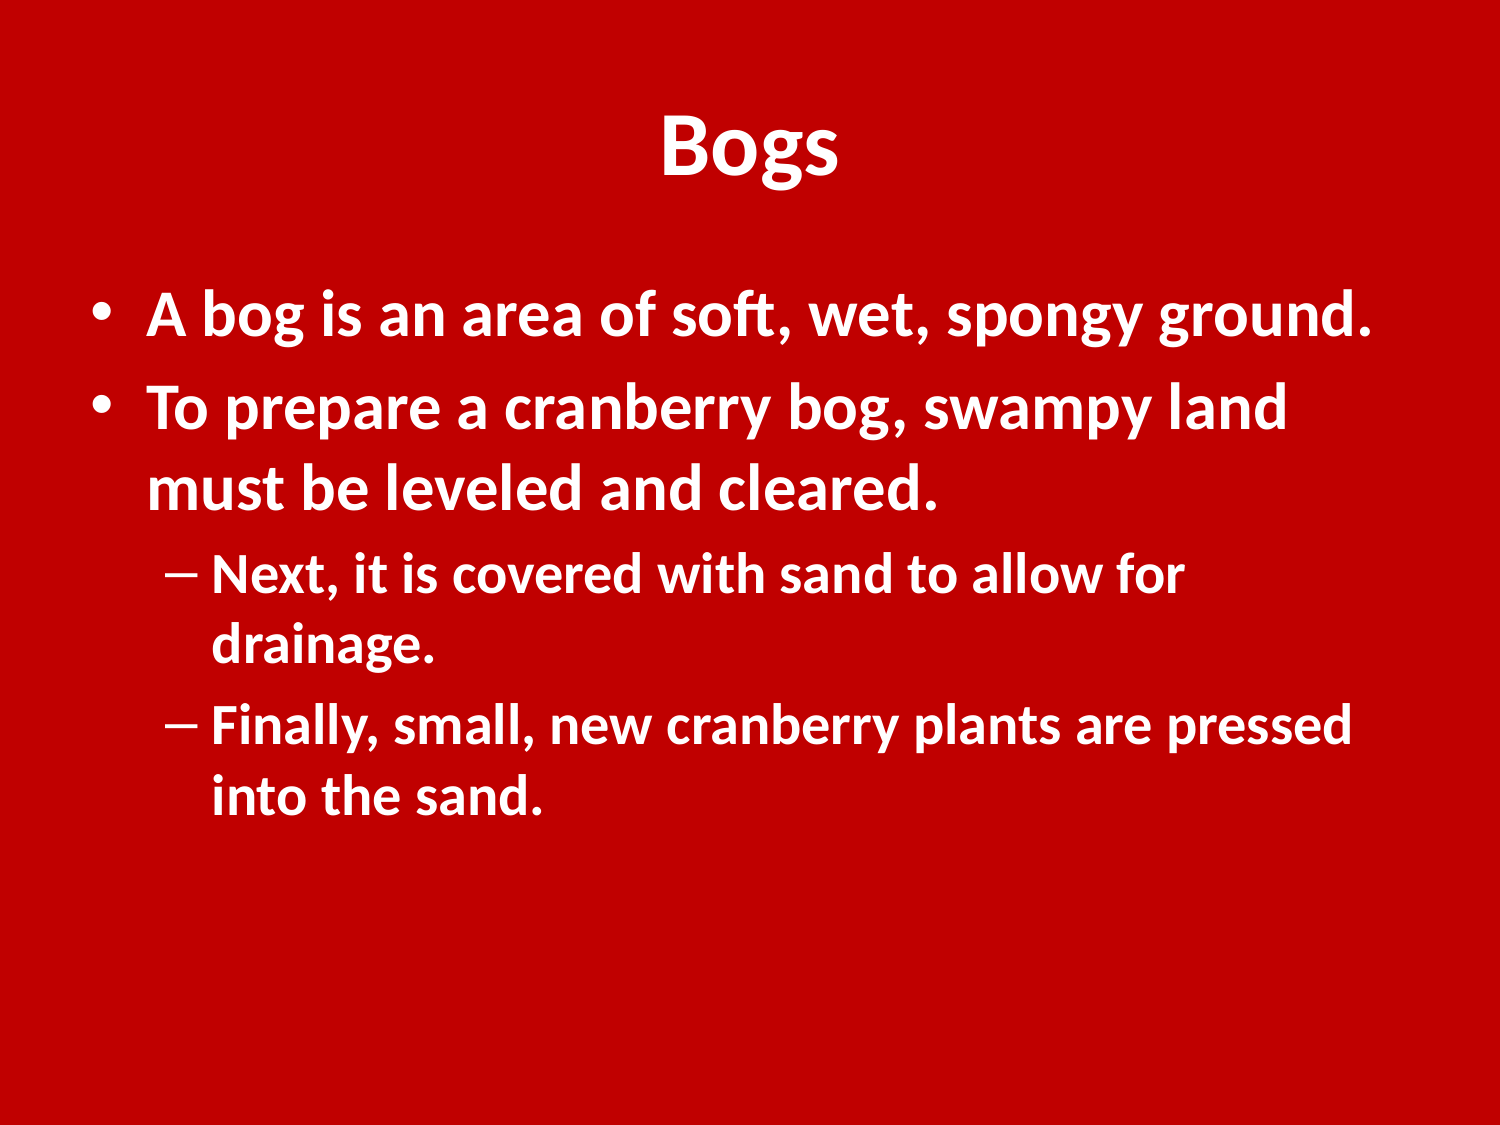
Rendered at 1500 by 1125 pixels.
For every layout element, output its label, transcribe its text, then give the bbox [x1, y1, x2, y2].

title Bogs [74, 44, 1426, 233]
list A bog is an area of soft, wet, spongy ground. To prepare a cranberry bog, swampy land must be leveled and cleared. Next, it is covered with sand to allow for drainage. Finally, small, new cranberry plants are pressed into the sand. [74, 262, 1426, 1006]
